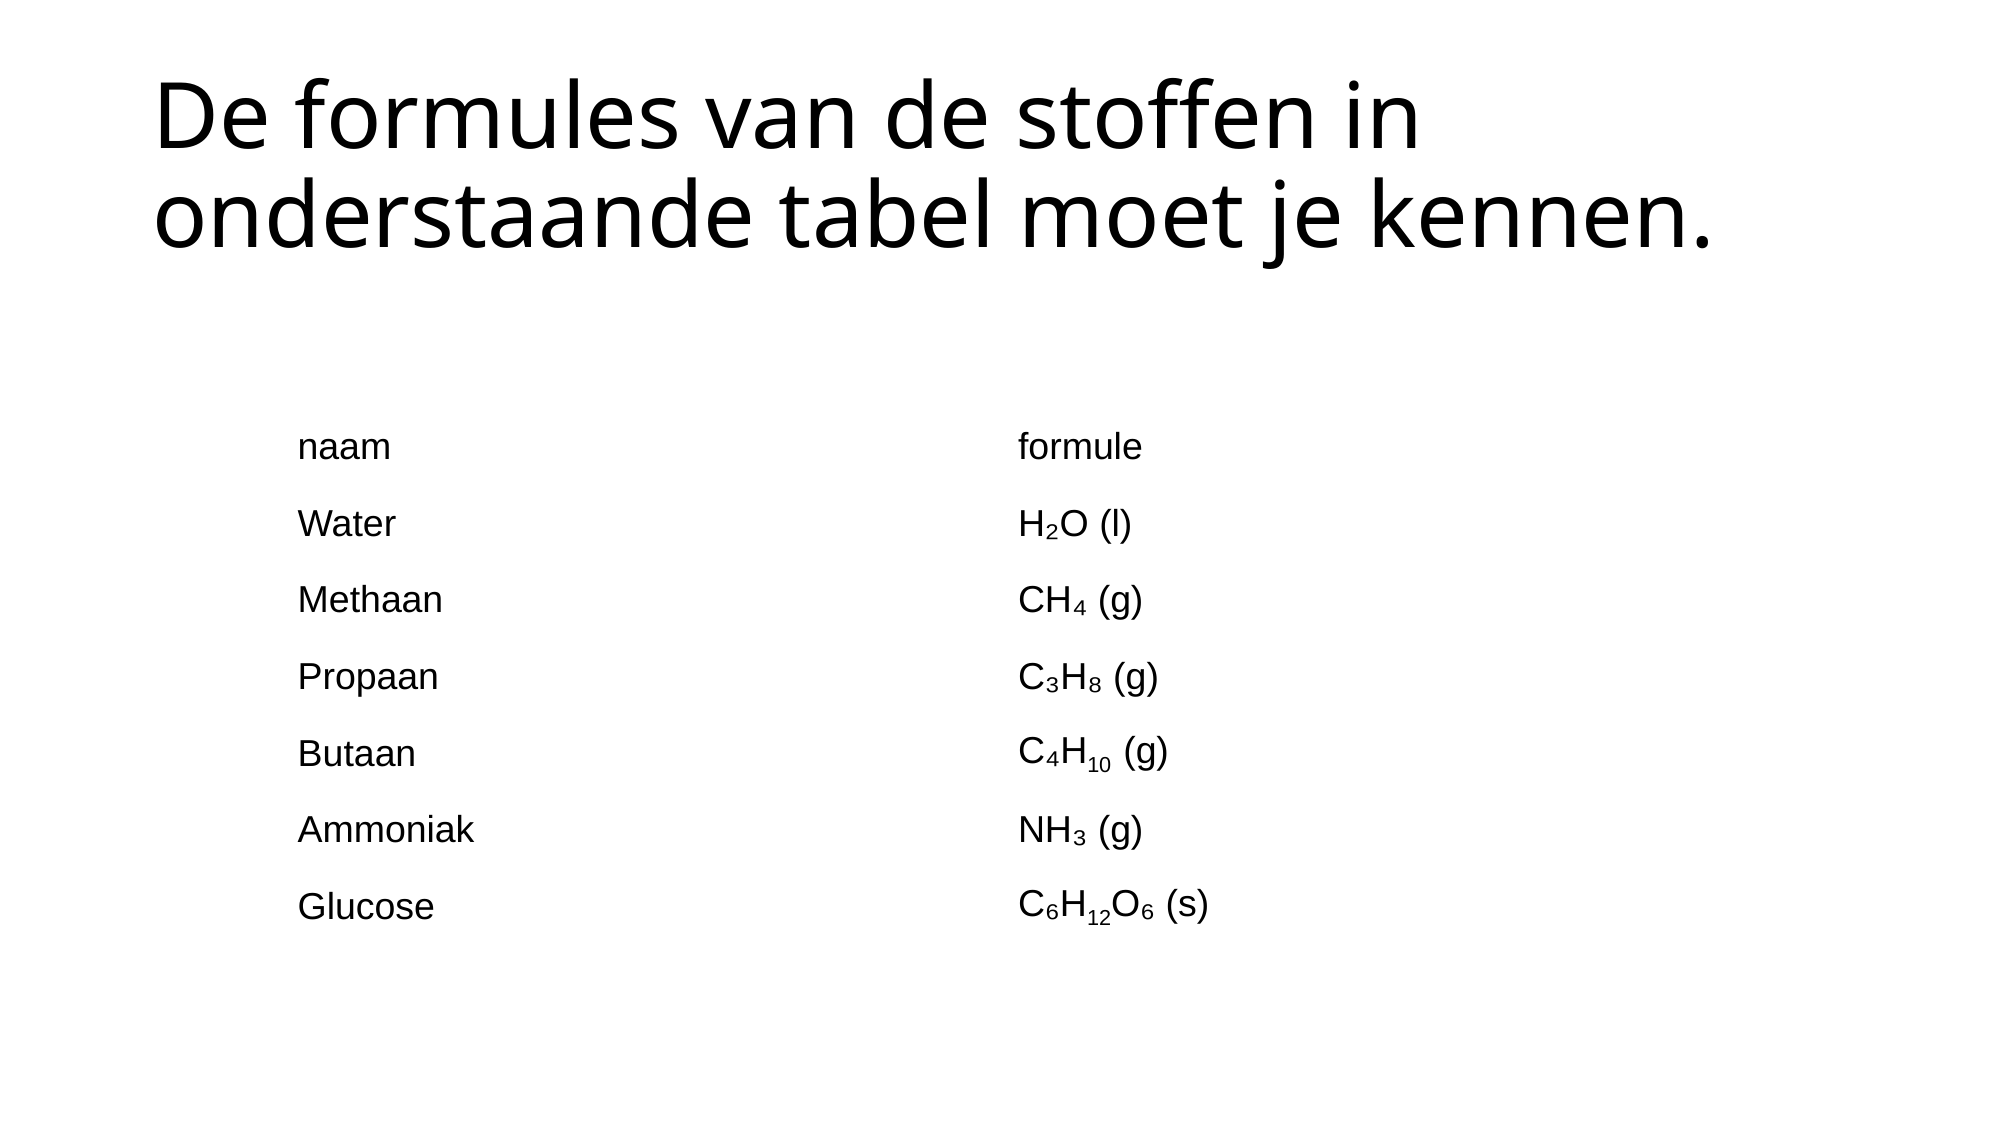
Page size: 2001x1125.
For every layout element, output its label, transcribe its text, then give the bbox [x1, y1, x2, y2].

table_cell Propaan [298, 638, 1018, 715]
table_cell H₂O (l) [1018, 485, 1738, 561]
table_cell NH₃ (g) [1018, 791, 1738, 868]
table_header naam [298, 408, 1018, 485]
table_cell CH₄ (g) [1018, 561, 1738, 638]
table_cell Ammoniak [298, 791, 1018, 868]
title De formules van de stoffen in onderstaande tabel moet je kennen. [137, 59, 1863, 278]
table_cell Water [298, 485, 1018, 561]
table_cell C₃H₈ (g) [1018, 638, 1738, 715]
table_cell Methaan [298, 561, 1018, 638]
table_cell Glucose [298, 868, 1018, 944]
table_cell C₄H10 (g) [1018, 715, 1738, 791]
table_header formule [1018, 408, 1738, 485]
table_cell Butaan [298, 715, 1018, 791]
table_cell C₆H12O₆ (s) [1018, 868, 1738, 944]
